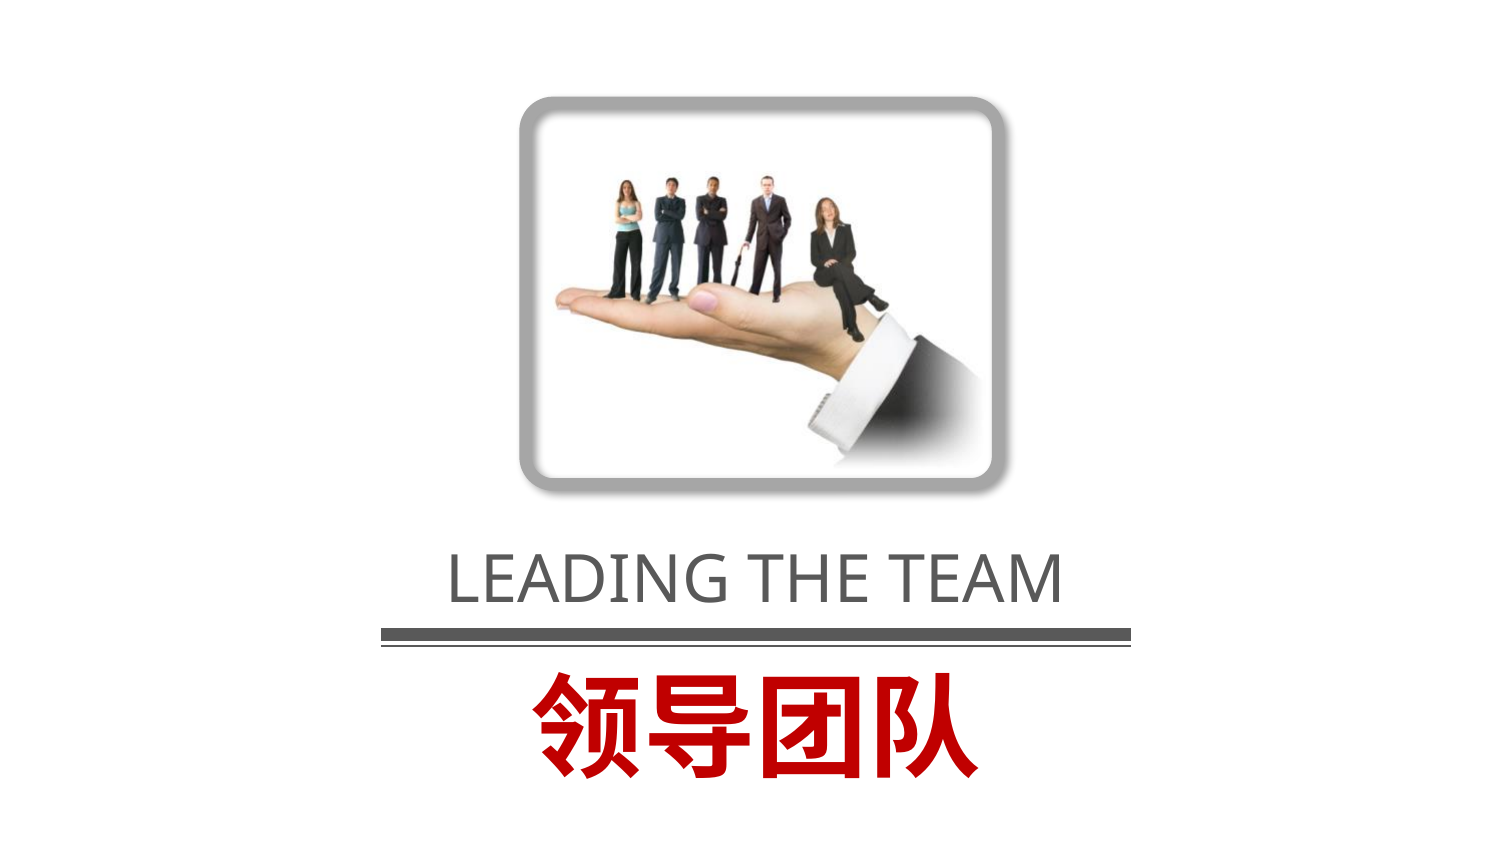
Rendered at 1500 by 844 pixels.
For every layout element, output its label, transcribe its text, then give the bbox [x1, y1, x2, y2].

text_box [513, 102, 999, 485]
text_box 领导团队 [413, 654, 1099, 799]
text_box LEADING THE TEAM [336, 528, 1176, 623]
